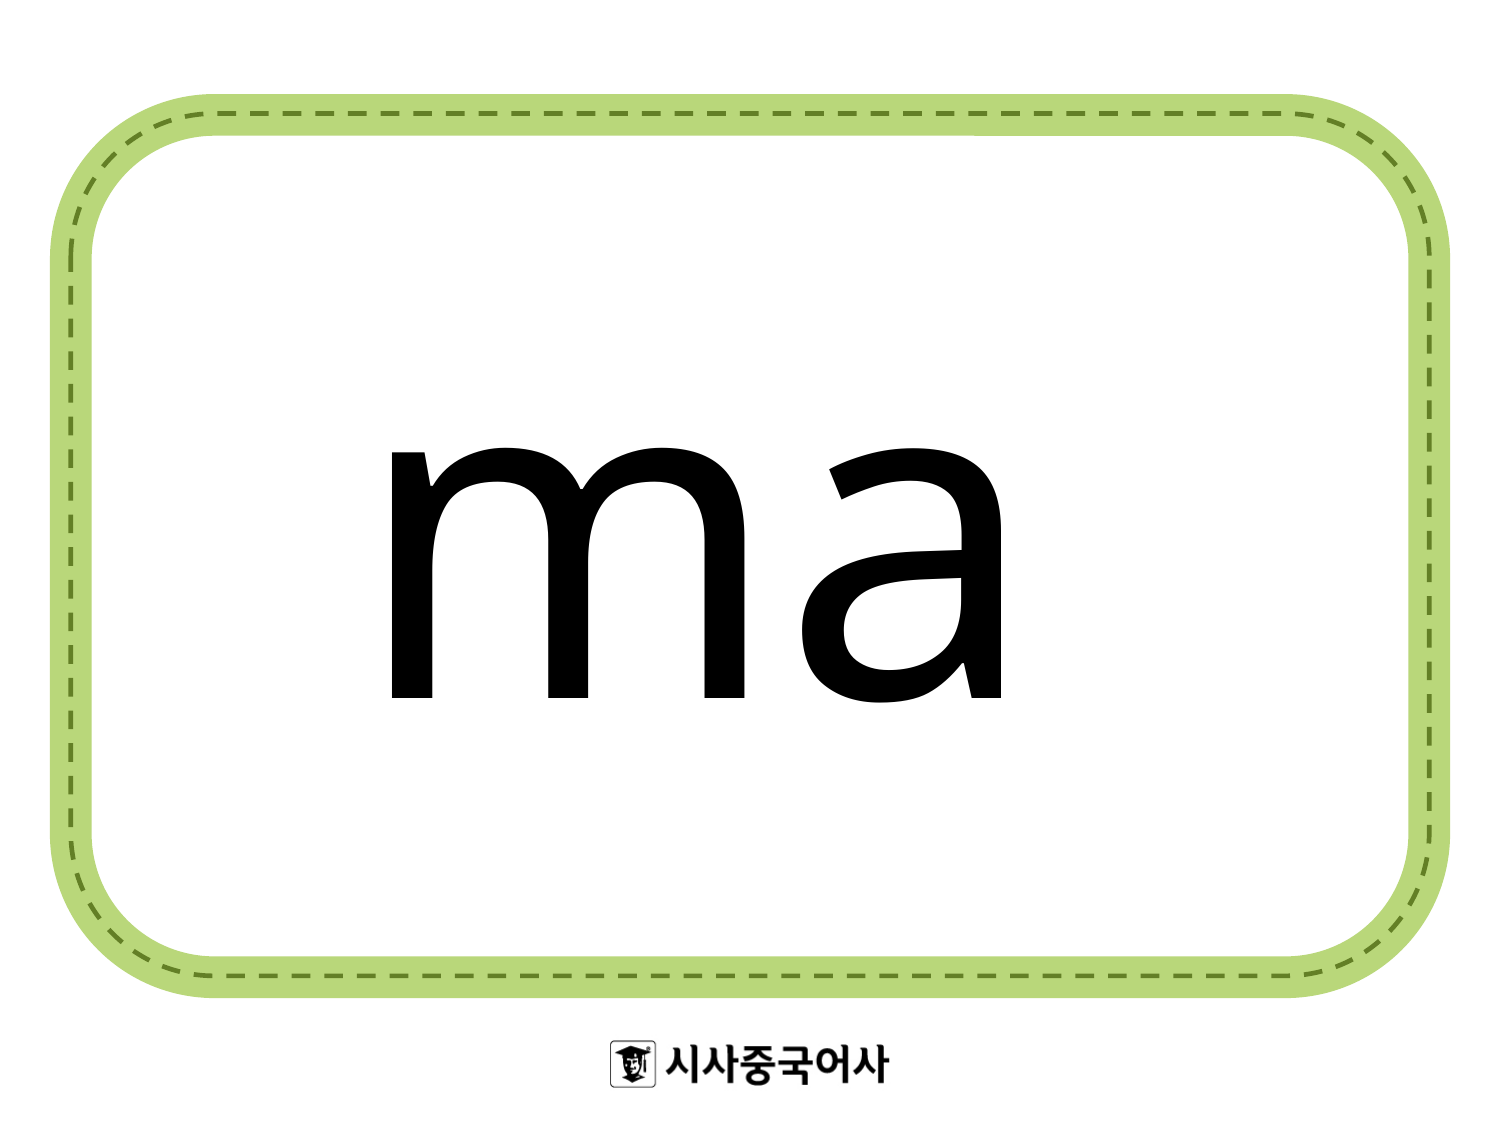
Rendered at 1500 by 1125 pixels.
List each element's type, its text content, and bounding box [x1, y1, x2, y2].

text_box ma [145, 189, 1354, 853]
picture [602, 1034, 898, 1094]
